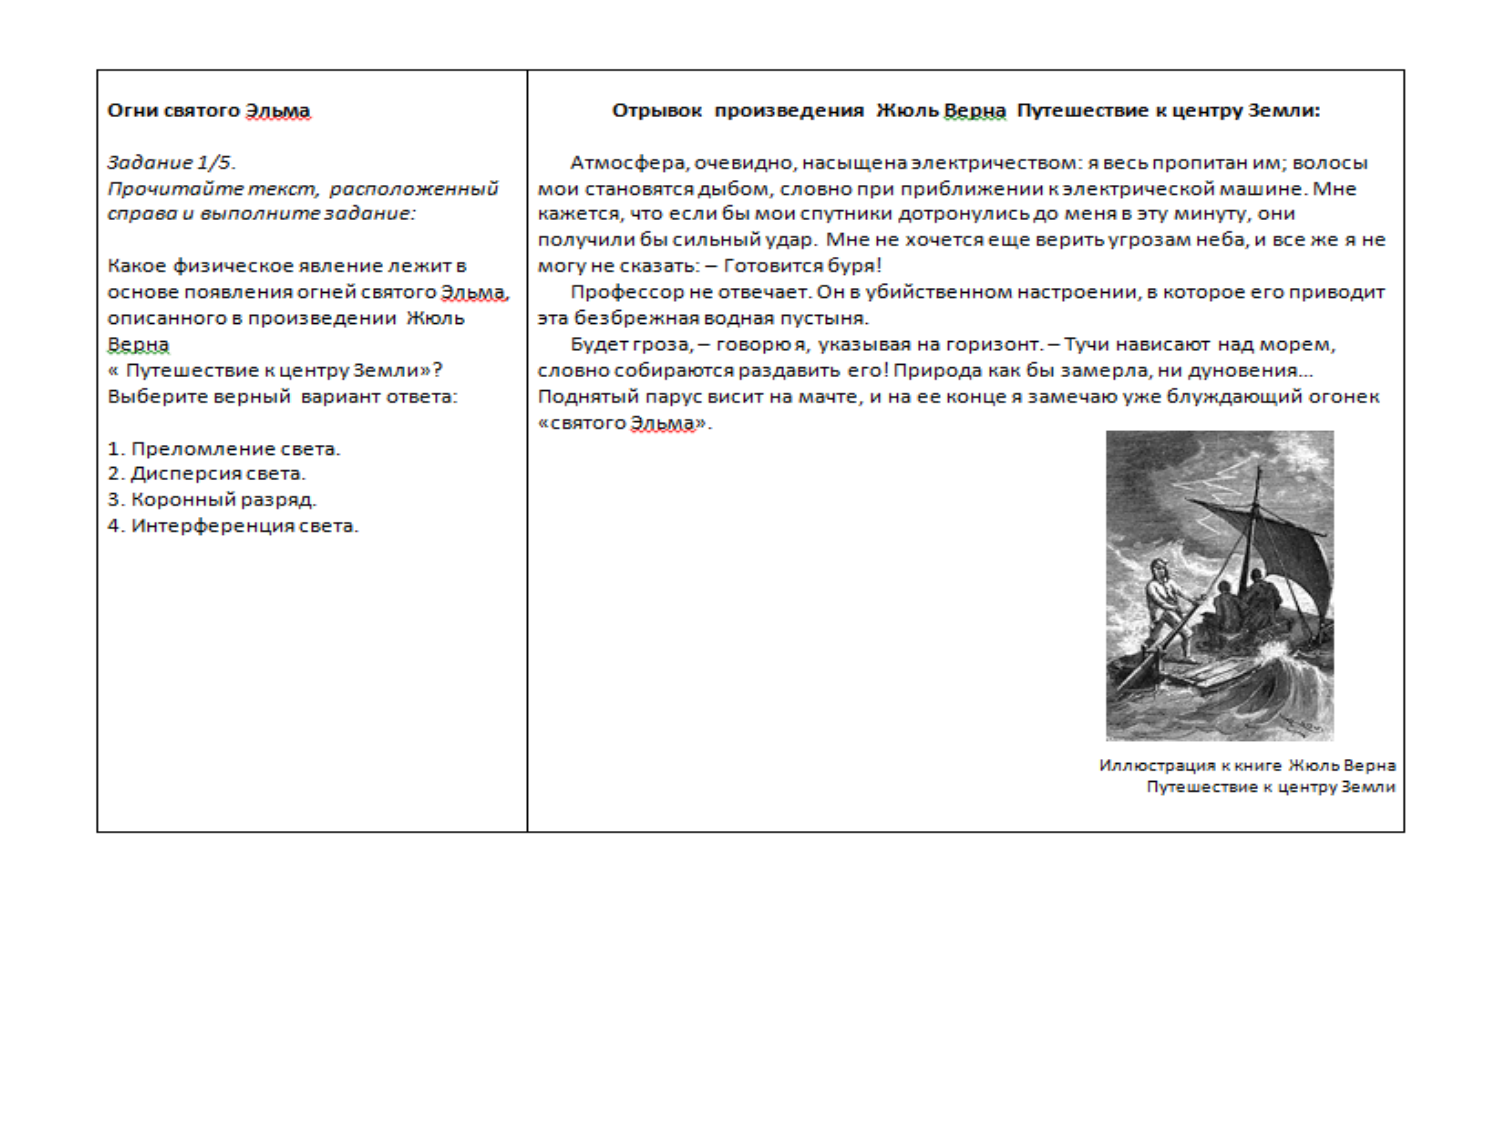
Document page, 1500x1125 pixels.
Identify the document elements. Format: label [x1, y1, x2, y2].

list [56, 32, 1430, 856]
